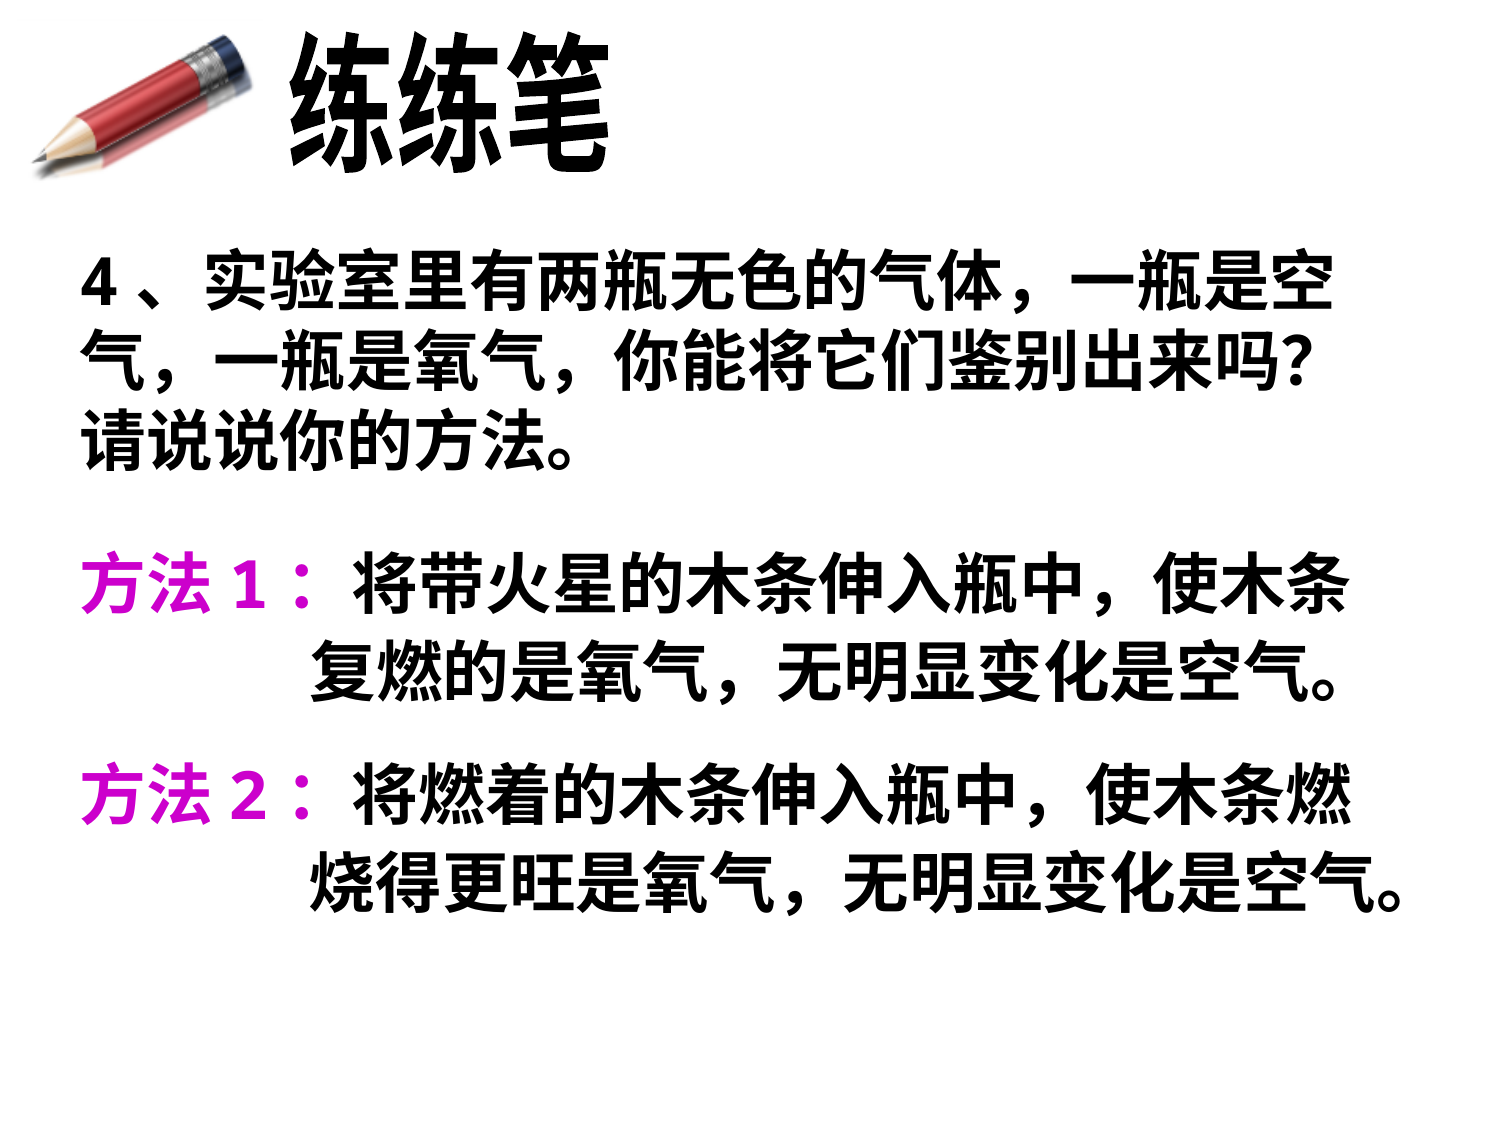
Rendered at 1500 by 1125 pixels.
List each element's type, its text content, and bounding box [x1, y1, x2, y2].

text_box 方法1：将带火星的木条伸入瓶中，使木条 复燃的是氧气，无明显变化是空气。 [65, 527, 1412, 718]
text_box 方法2：将燃着的木条伸入瓶中，使木条燃 烧得更旺是氧气，无明显变化是空气。 [64, 737, 1436, 929]
text_box 4、实验室里有两瓶无色的气体，一瓶是空气，一瓶是氧气，你能将它们鉴别出来吗？请说说你的方法。 [65, 231, 1365, 487]
picture [17, 18, 264, 193]
